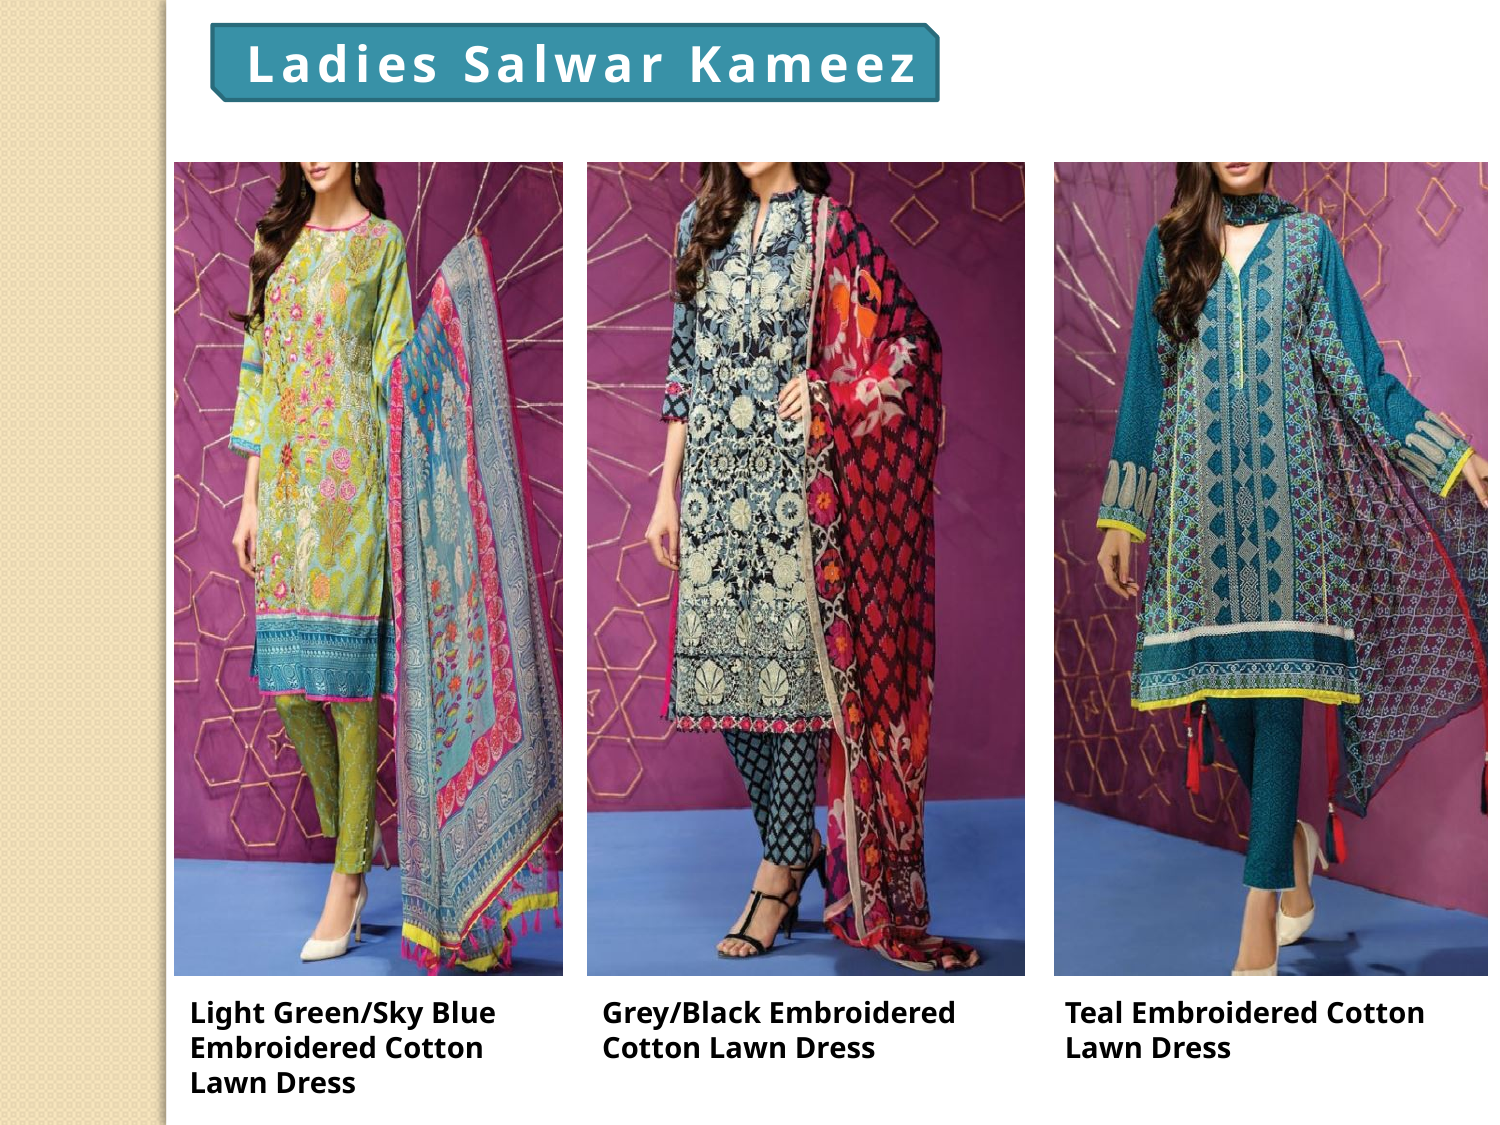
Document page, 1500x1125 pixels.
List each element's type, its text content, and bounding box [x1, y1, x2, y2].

text_box [210, 22, 940, 103]
picture [174, 162, 563, 976]
text_box Grey/Black Embroidered Cotton Lawn Dress [587, 987, 1025, 1073]
picture [587, 162, 1026, 976]
picture [1054, 162, 1488, 976]
text_box Teal Embroidered Cotton Lawn Dress [1050, 987, 1475, 1073]
text_box Light Green/Sky Blue Embroidered Cotton Lawn Dress [174, 987, 563, 1108]
text_box Ladies Salwar Kameez [232, 24, 931, 100]
